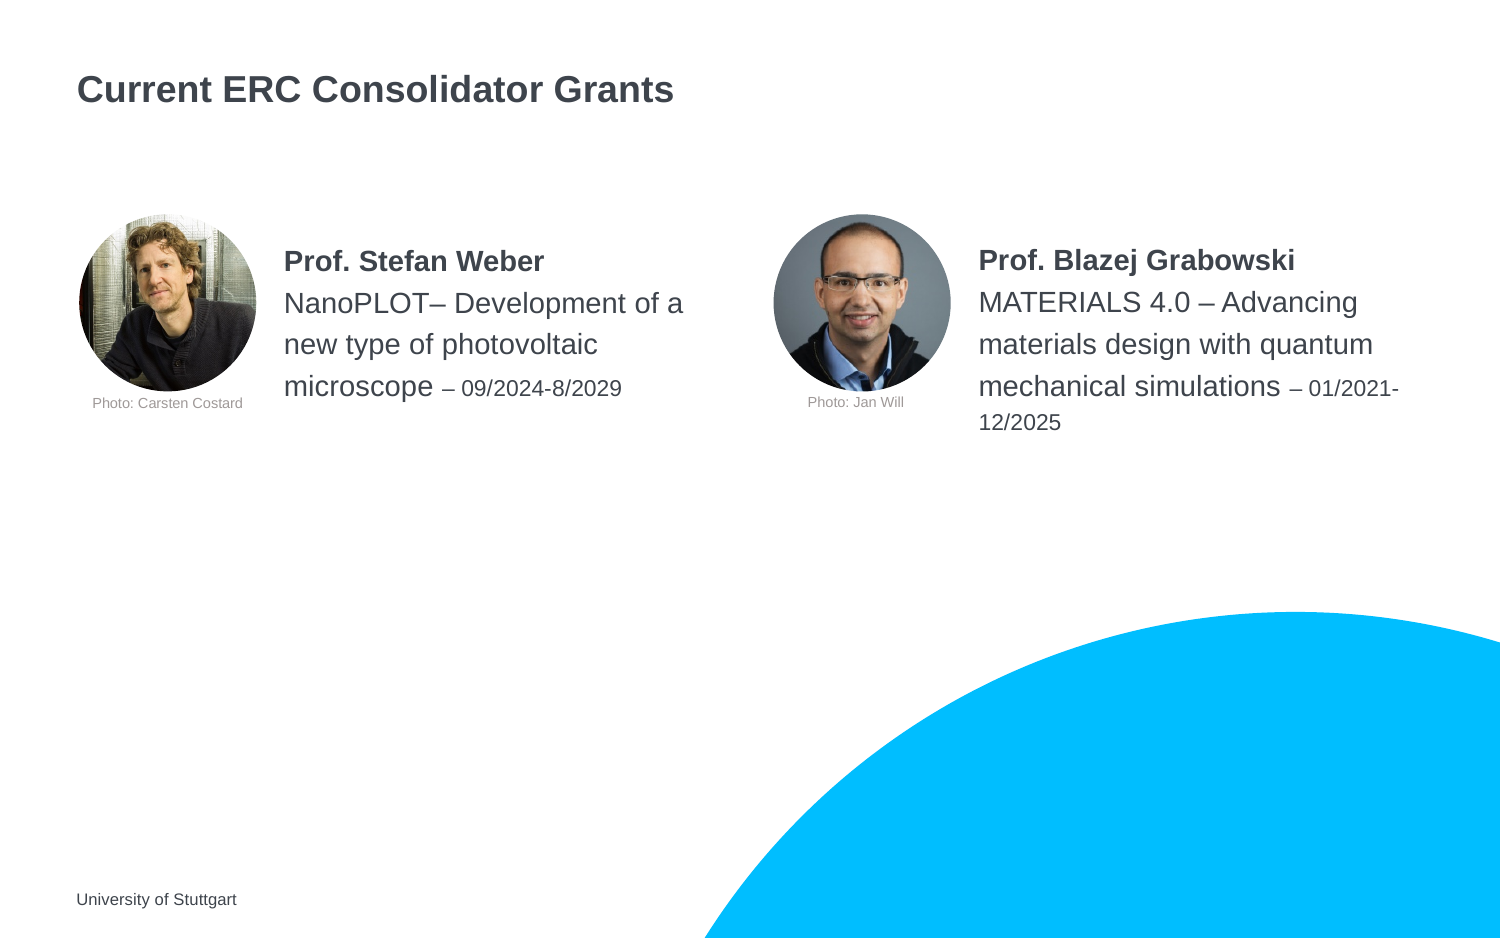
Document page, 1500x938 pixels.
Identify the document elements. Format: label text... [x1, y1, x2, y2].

text_box Photo: Jan Will [773, 392, 939, 415]
footer University of Stuttgart [76, 888, 1072, 910]
text_box Photo: Carsten Costard [84, 393, 251, 414]
picture [773, 214, 951, 392]
title Current ERC Consolidator Grants [76, 64, 1421, 111]
list Prof. Stefan Weber NanoPLOT– Development of a new type of photovoltaic microscope – 09/2024-8/2029 [284, 235, 727, 370]
list Prof. Blazej Grabowski MATERIALS 4.0 – Advancing materials design with quantum mechanical simulations – 01/2021-12/2025 [978, 234, 1442, 370]
picture [79, 214, 257, 392]
text_box [703, 610, 1500, 938]
